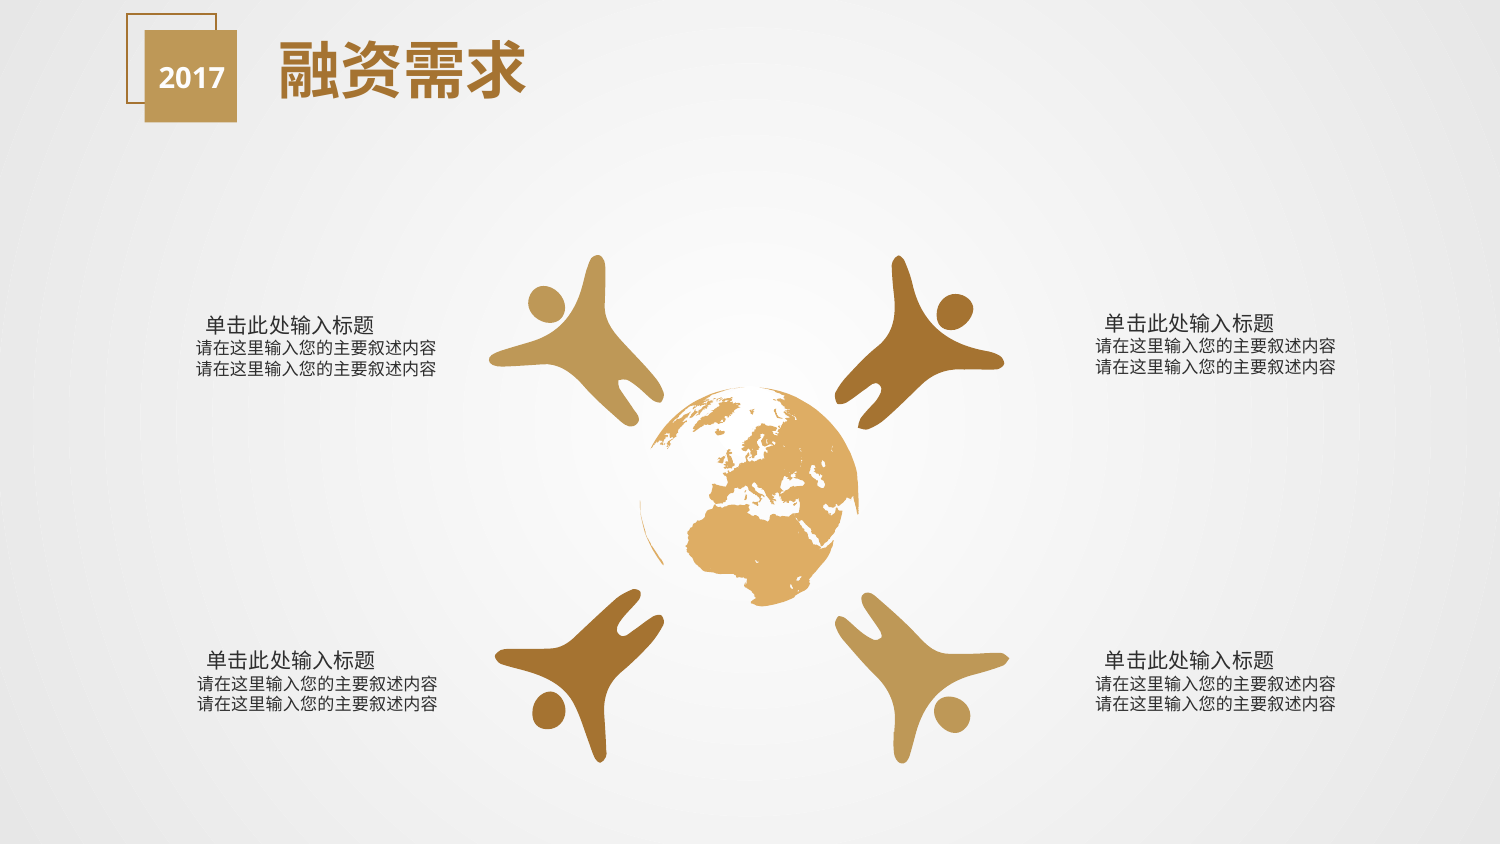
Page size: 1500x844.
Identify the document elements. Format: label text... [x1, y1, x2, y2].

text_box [639, 387, 859, 607]
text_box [834, 590, 1010, 766]
text_box 单击此处输入标题 请在这里输入您的主要叙述内容 请在这里输入您的主要叙述内容 [180, 304, 453, 439]
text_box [487, 254, 665, 430]
text_box 融资需求 [263, 23, 544, 114]
text_box 单击此处输入标题 请在这里输入您的主要叙述内容 请在这里输入您的主要叙述内容 [1080, 640, 1352, 775]
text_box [834, 255, 1005, 431]
text_box 单击此处输入标题 请在这里输入您的主要叙述内容 请在这里输入您的主要叙述内容 [182, 640, 454, 775]
text_box 单击此处输入标题 请在这里输入您的主要叙述内容 请在这里输入您的主要叙述内容 [1080, 302, 1352, 437]
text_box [494, 588, 665, 764]
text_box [127, 14, 244, 123]
